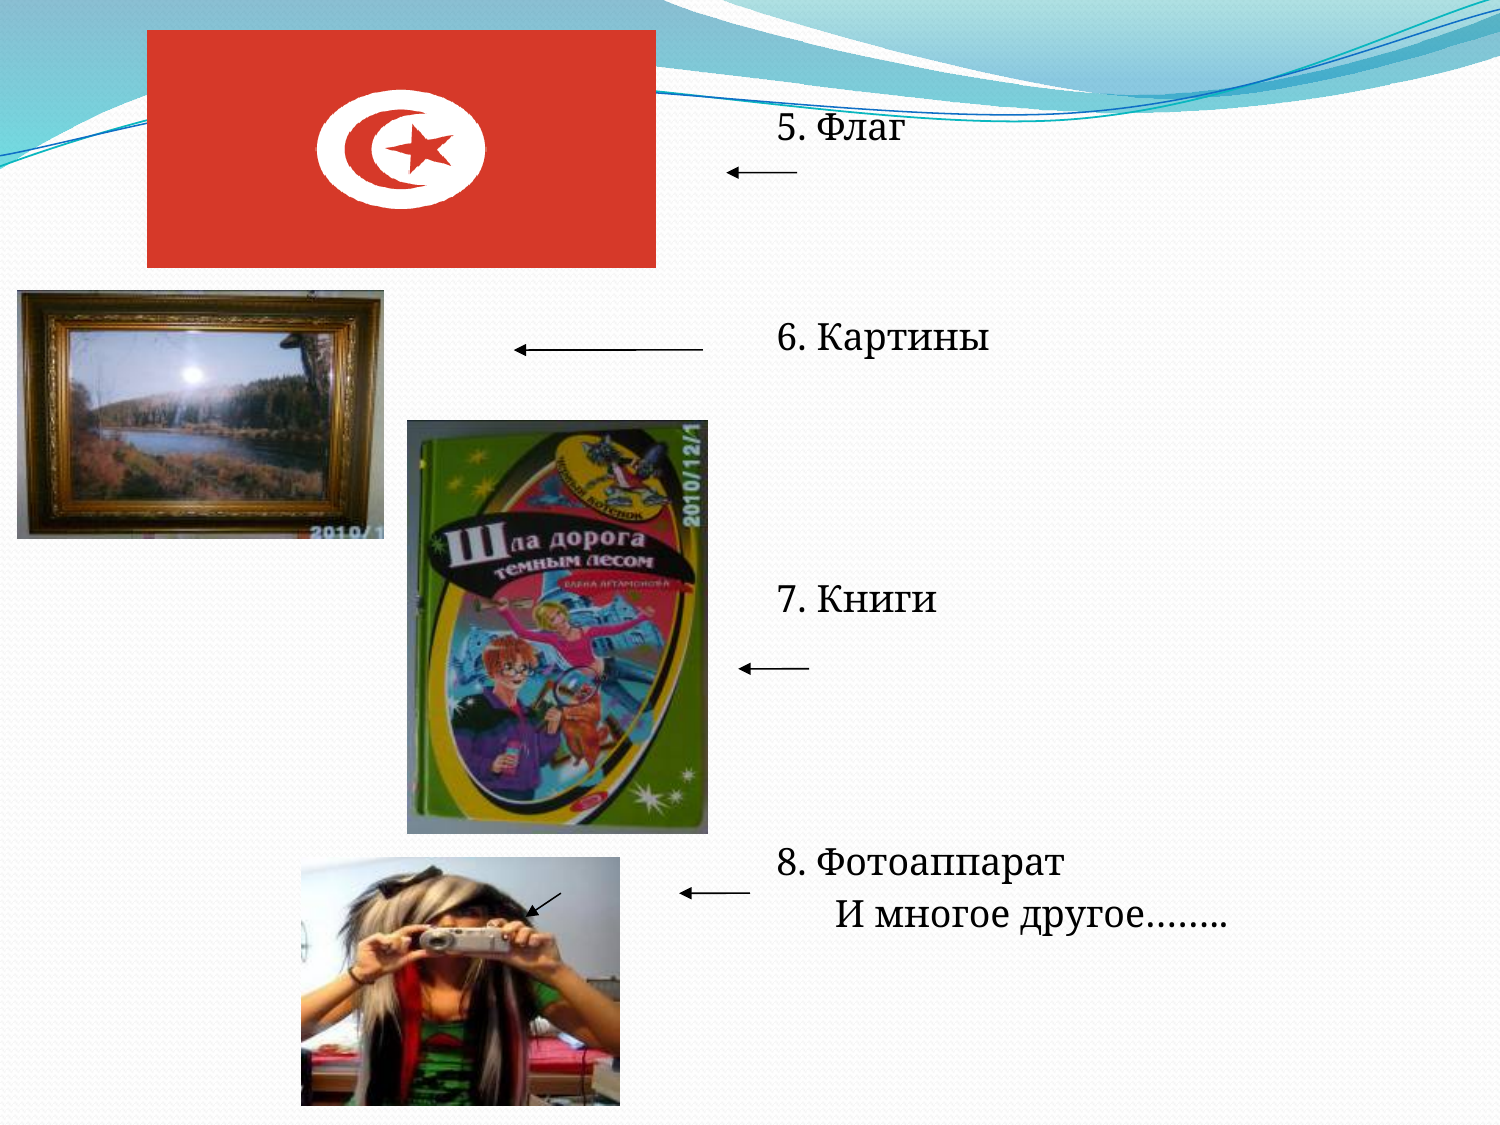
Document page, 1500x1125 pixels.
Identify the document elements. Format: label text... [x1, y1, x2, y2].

text_box [679, 887, 751, 900]
picture [407, 420, 708, 835]
picture [17, 290, 385, 540]
list 5. Флаг 6. Картины 7. Книги 8. Фотоаппарат И многое другое…….. [761, 42, 1425, 1005]
text_box [726, 166, 798, 179]
text_box [738, 662, 810, 676]
picture [300, 857, 620, 1107]
text_box [513, 343, 703, 357]
picture [147, 30, 656, 268]
